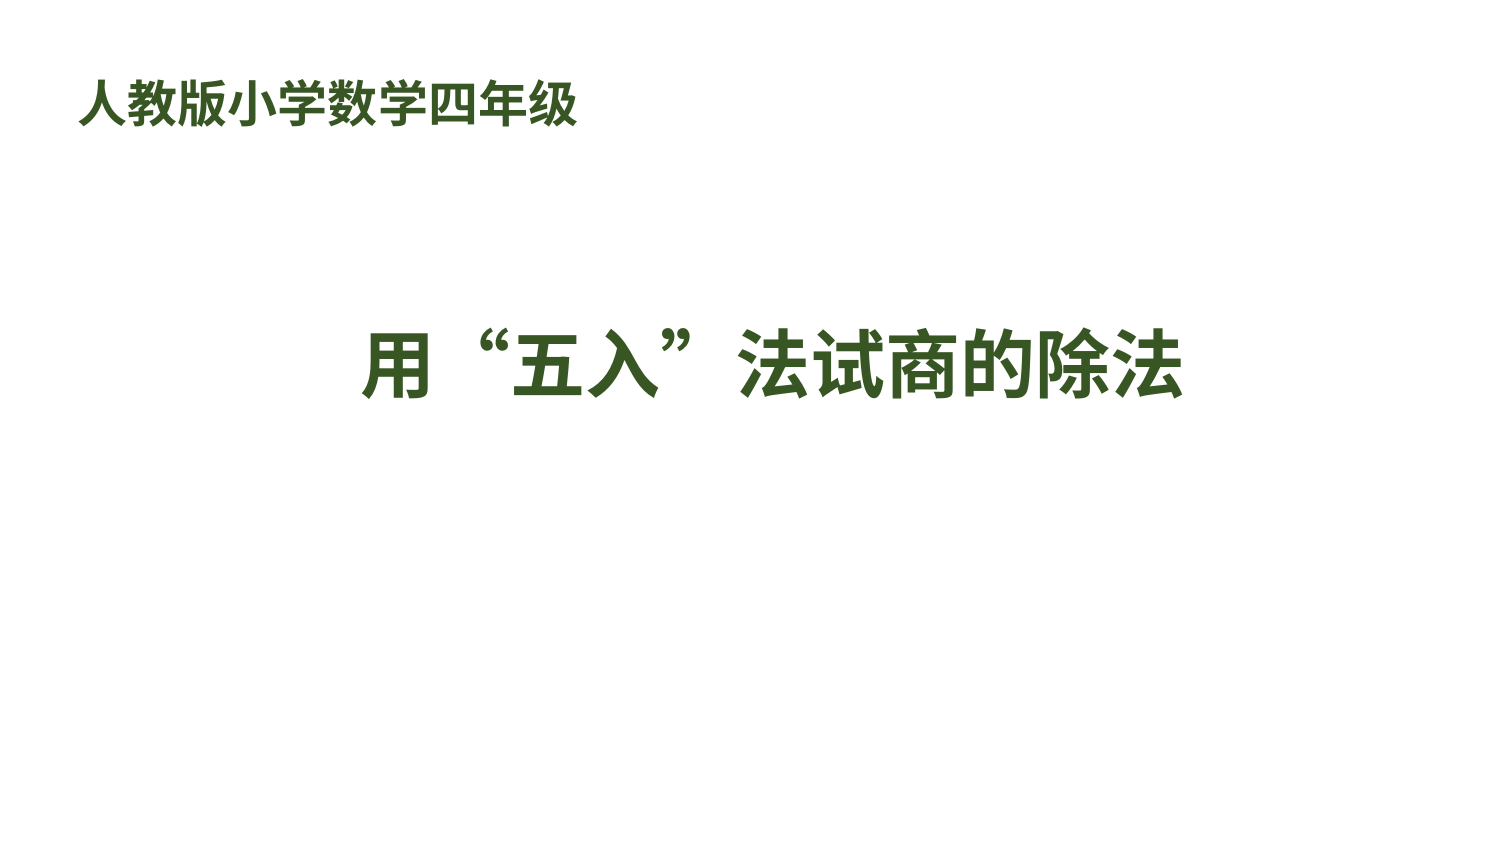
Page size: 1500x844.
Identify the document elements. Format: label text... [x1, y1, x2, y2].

text_box 用“五入”法试商的除法 [349, 311, 1198, 414]
text_box 人教版小学数学四年级 [66, 66, 590, 138]
